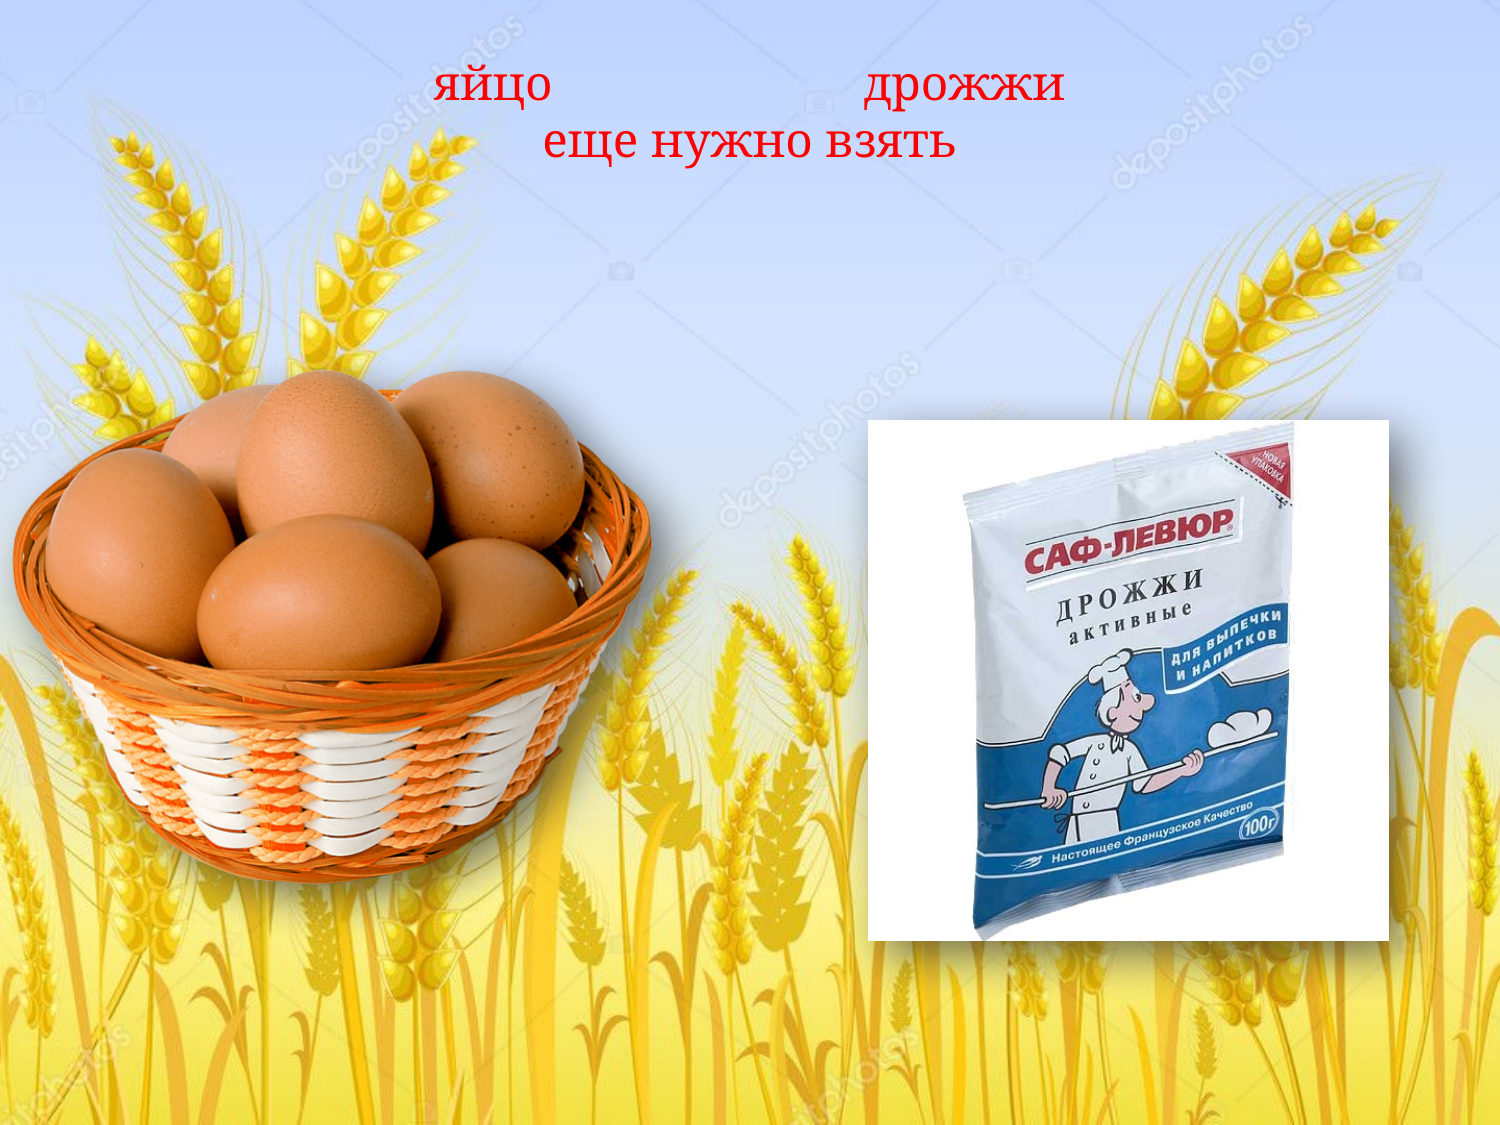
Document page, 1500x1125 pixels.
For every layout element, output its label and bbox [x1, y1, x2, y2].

picture [0, 0, 1500, 1125]
list [0, 361, 664, 895]
